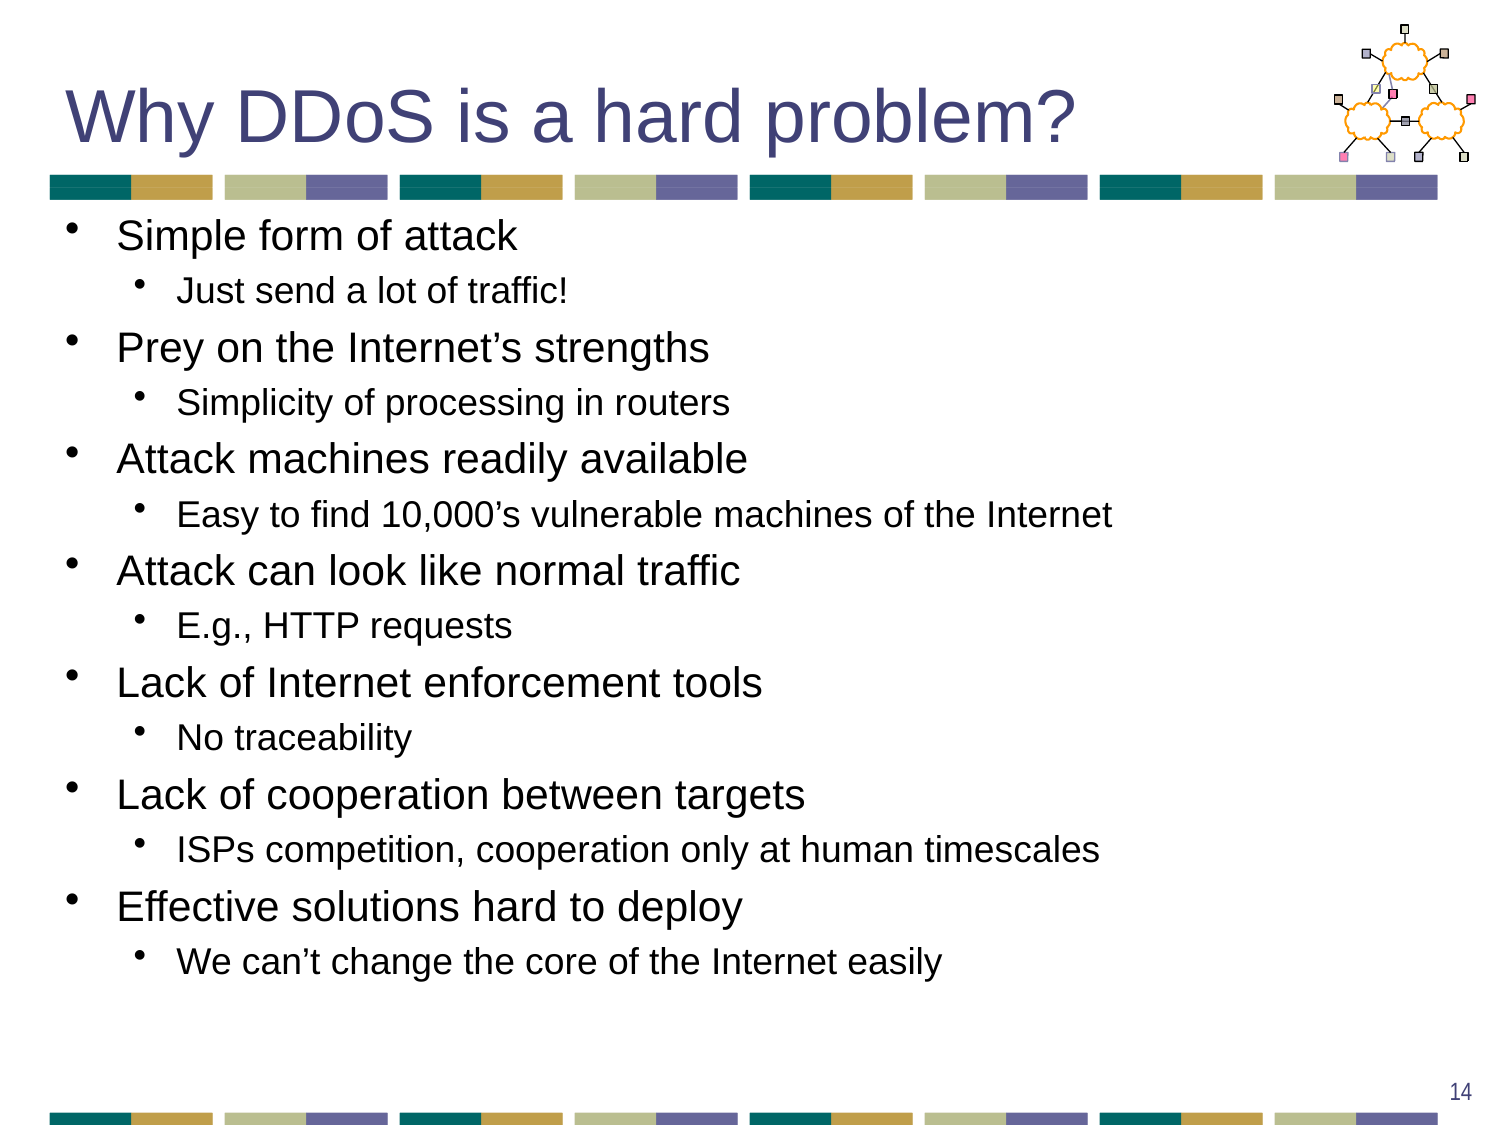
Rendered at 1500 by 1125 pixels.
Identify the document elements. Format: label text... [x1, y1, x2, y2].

title Why DDoS is a hard problem? [50, 62, 1388, 163]
slide_number 14 [1174, 1037, 1488, 1113]
list Simple form of attack Just send a lot of traffic! Prey on the Internet’s strengths Simplicity of processing in routers Attack machines readily available Easy to find 10,000’s vulnerable machines of the Internet Attack can look like normal traffic E.g., HTTP requests Lack of Internet enforcement tools No traceability Lack of cooperation between targets ISPs competition, cooperation only at human timescales Effective solutions hard to deploy We can’t change the core of the Internet easily [50, 200, 1438, 1000]
